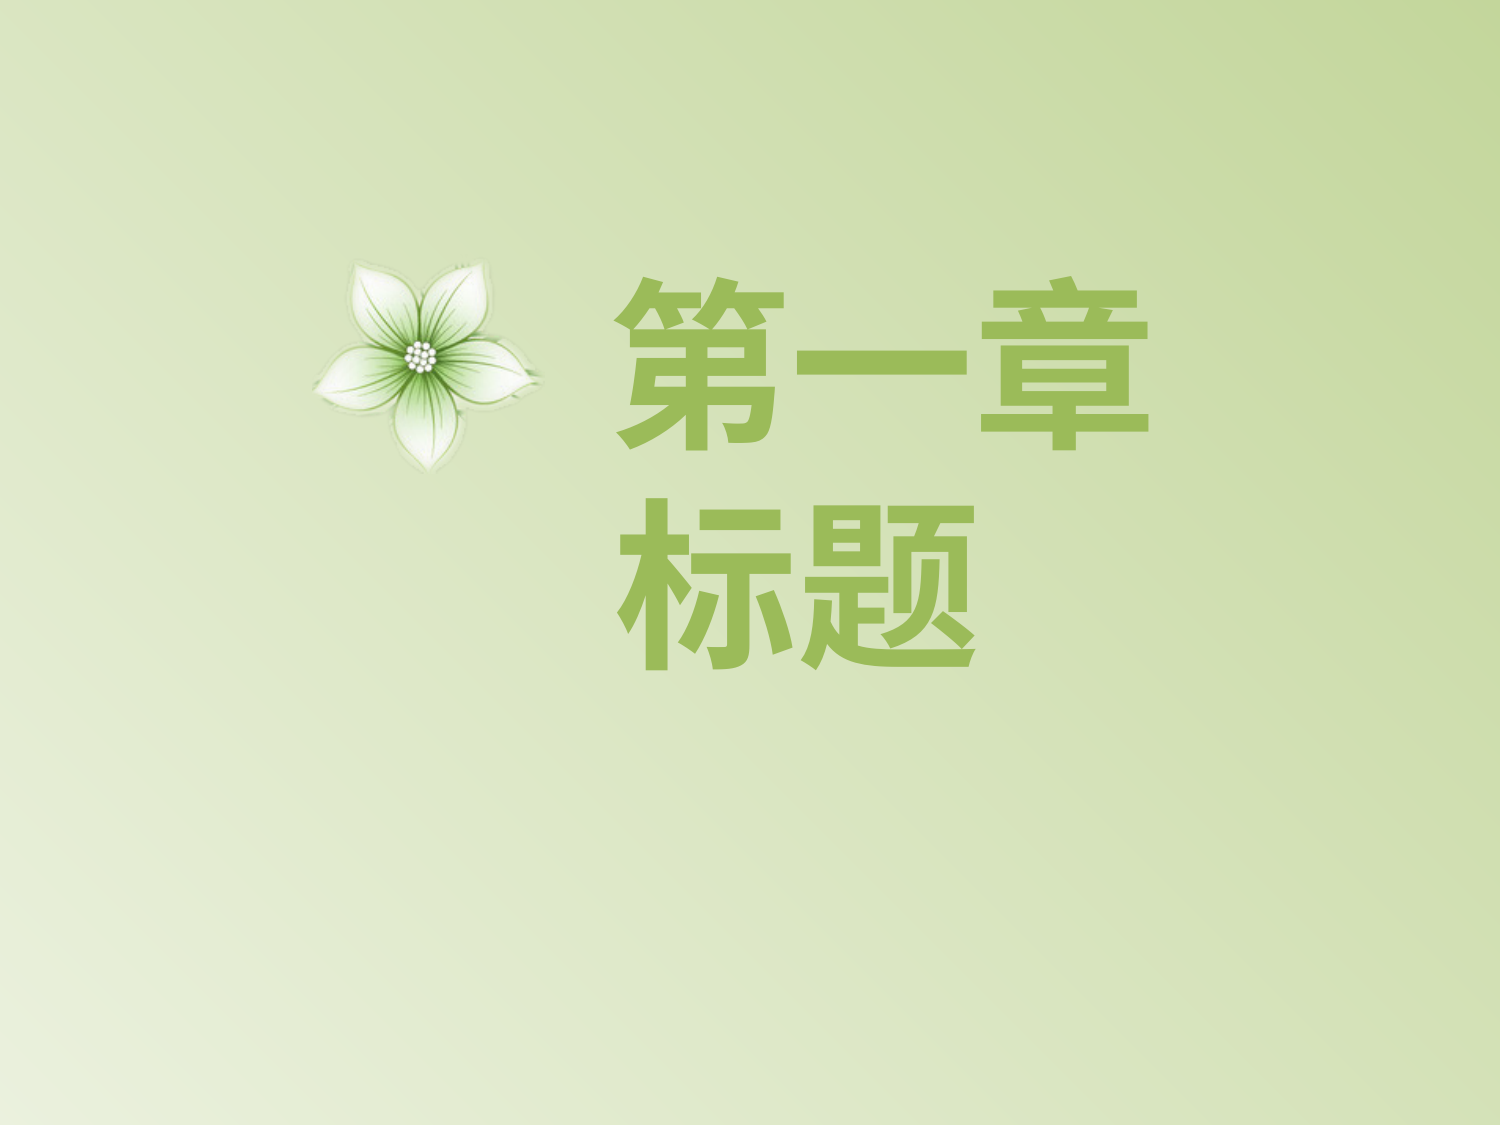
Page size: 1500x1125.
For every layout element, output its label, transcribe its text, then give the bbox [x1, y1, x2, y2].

text_box 第一章 标题 [200, 243, 1396, 699]
picture [312, 254, 545, 474]
